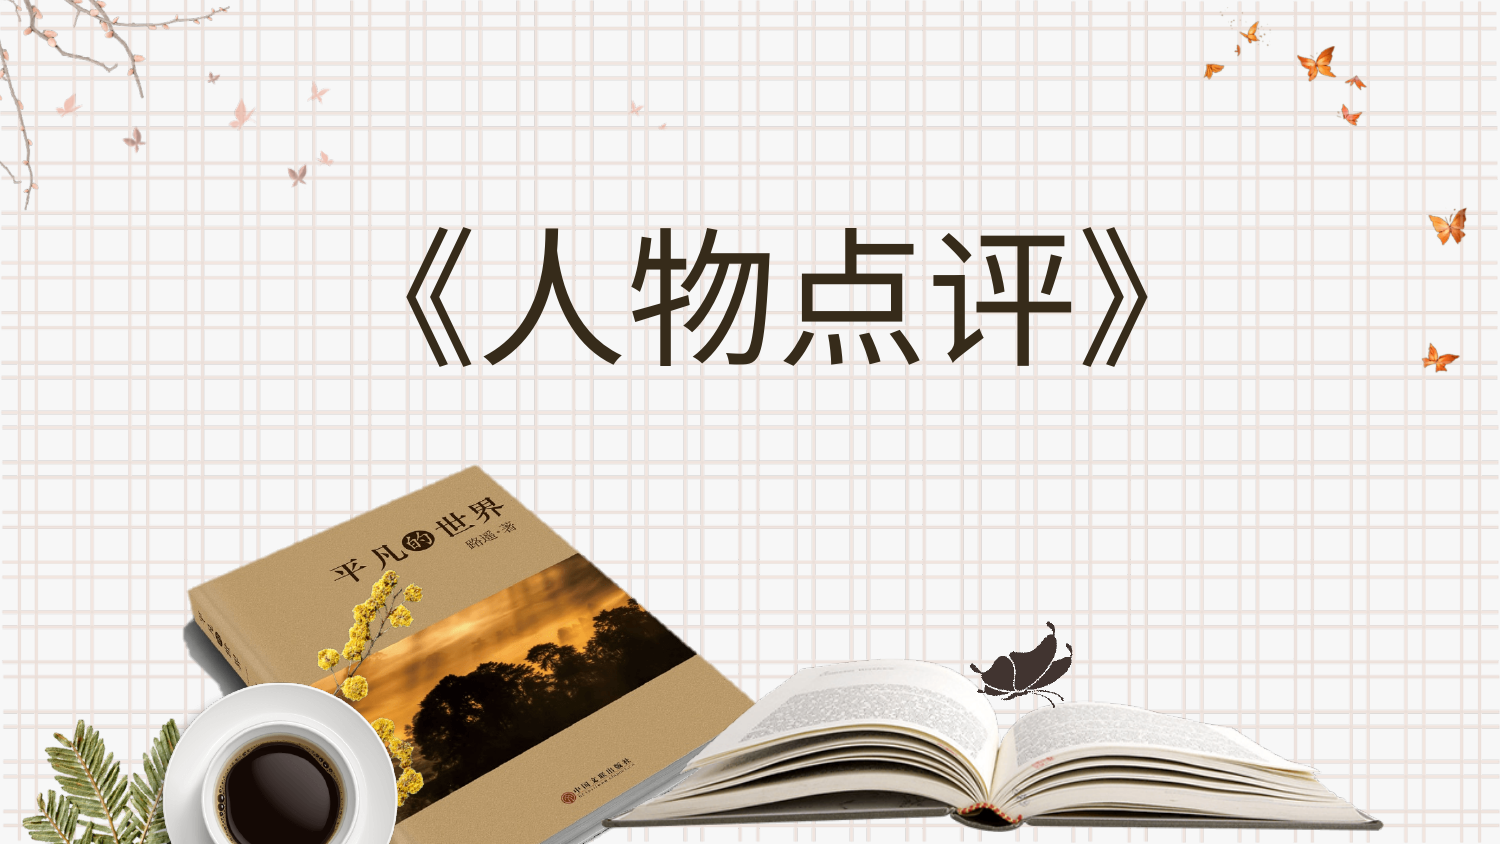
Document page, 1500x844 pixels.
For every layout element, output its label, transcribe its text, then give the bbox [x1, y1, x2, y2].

text_box 《人物点评》 [125, 197, 1430, 395]
text_box [0, 0, 1500, 844]
picture [0, 450, 1384, 844]
